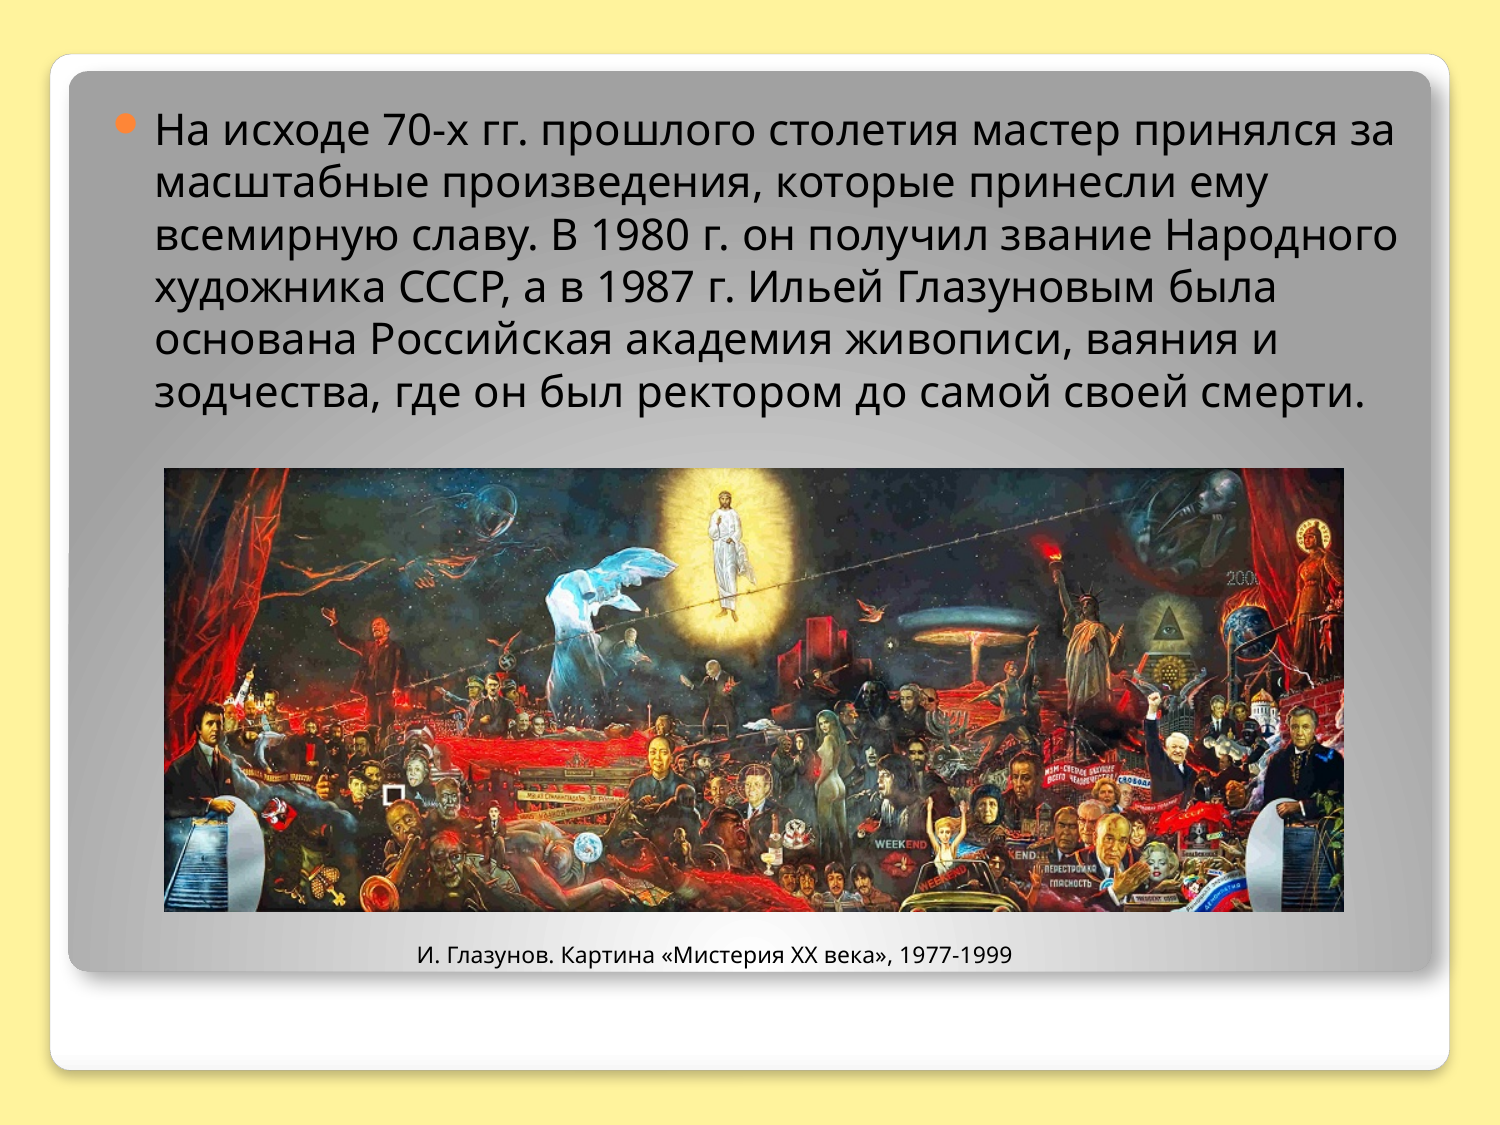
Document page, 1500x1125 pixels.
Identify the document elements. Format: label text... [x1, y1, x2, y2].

picture [163, 468, 1345, 912]
list На исходе 70-х гг. прошлого столетия мастер принялся за масштабные произведения, которые принесли ему всемирную славу. В 1980 г. он получил звание Народного художника СССР, а в 1987 г. Ильей Глазуновым была основана Российская академия живописи, ваяния и зодчества, где он был ректором до самой своей смерти. [82, 86, 1425, 469]
text_box И. Глазунов. Картина «Мистерия XX века», 1977-1999 [386, 953, 1207, 961]
